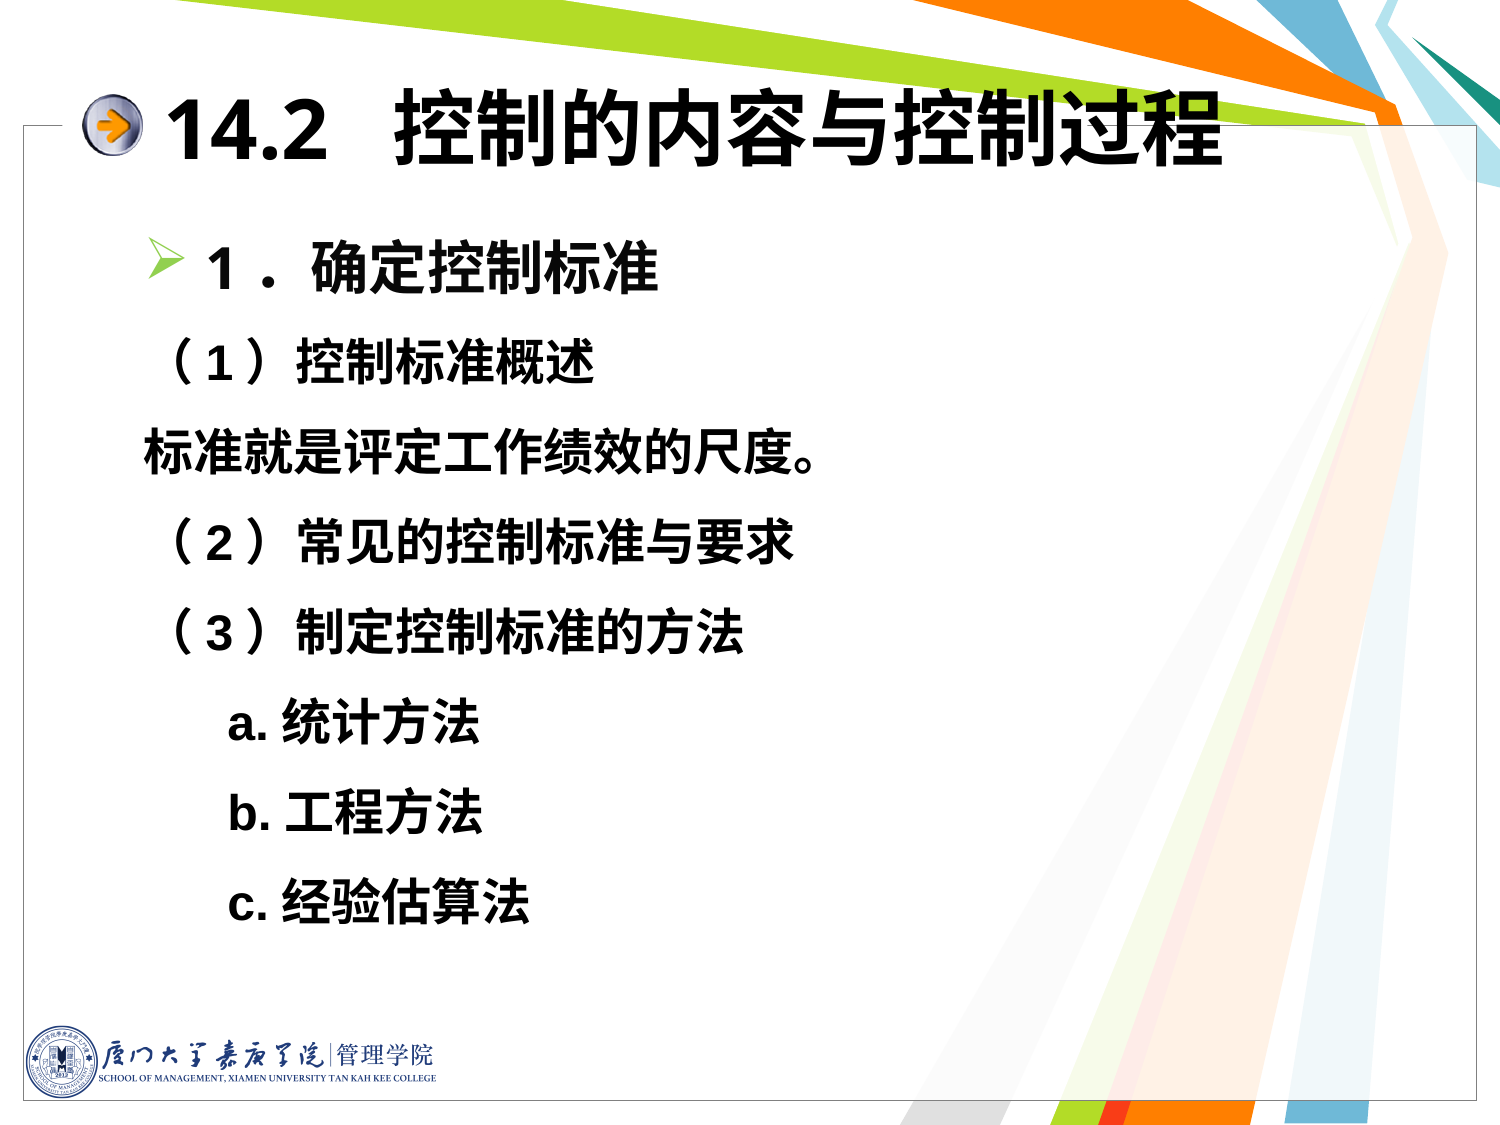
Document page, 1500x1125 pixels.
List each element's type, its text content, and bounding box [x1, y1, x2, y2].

picture [24, 1024, 438, 1100]
text_box 1．确定控制标准 （1）控制标准概述 标准就是评定工作绩效的尺度。 （2）常见的控制标准与要求 （3）制定控制标准的方法 a.统计方法 b.工程方法 c.经验估算法 [128, 223, 1376, 939]
title 14.2 控制的内容与控制过程 [148, 32, 1375, 220]
picture [82, 94, 143, 156]
